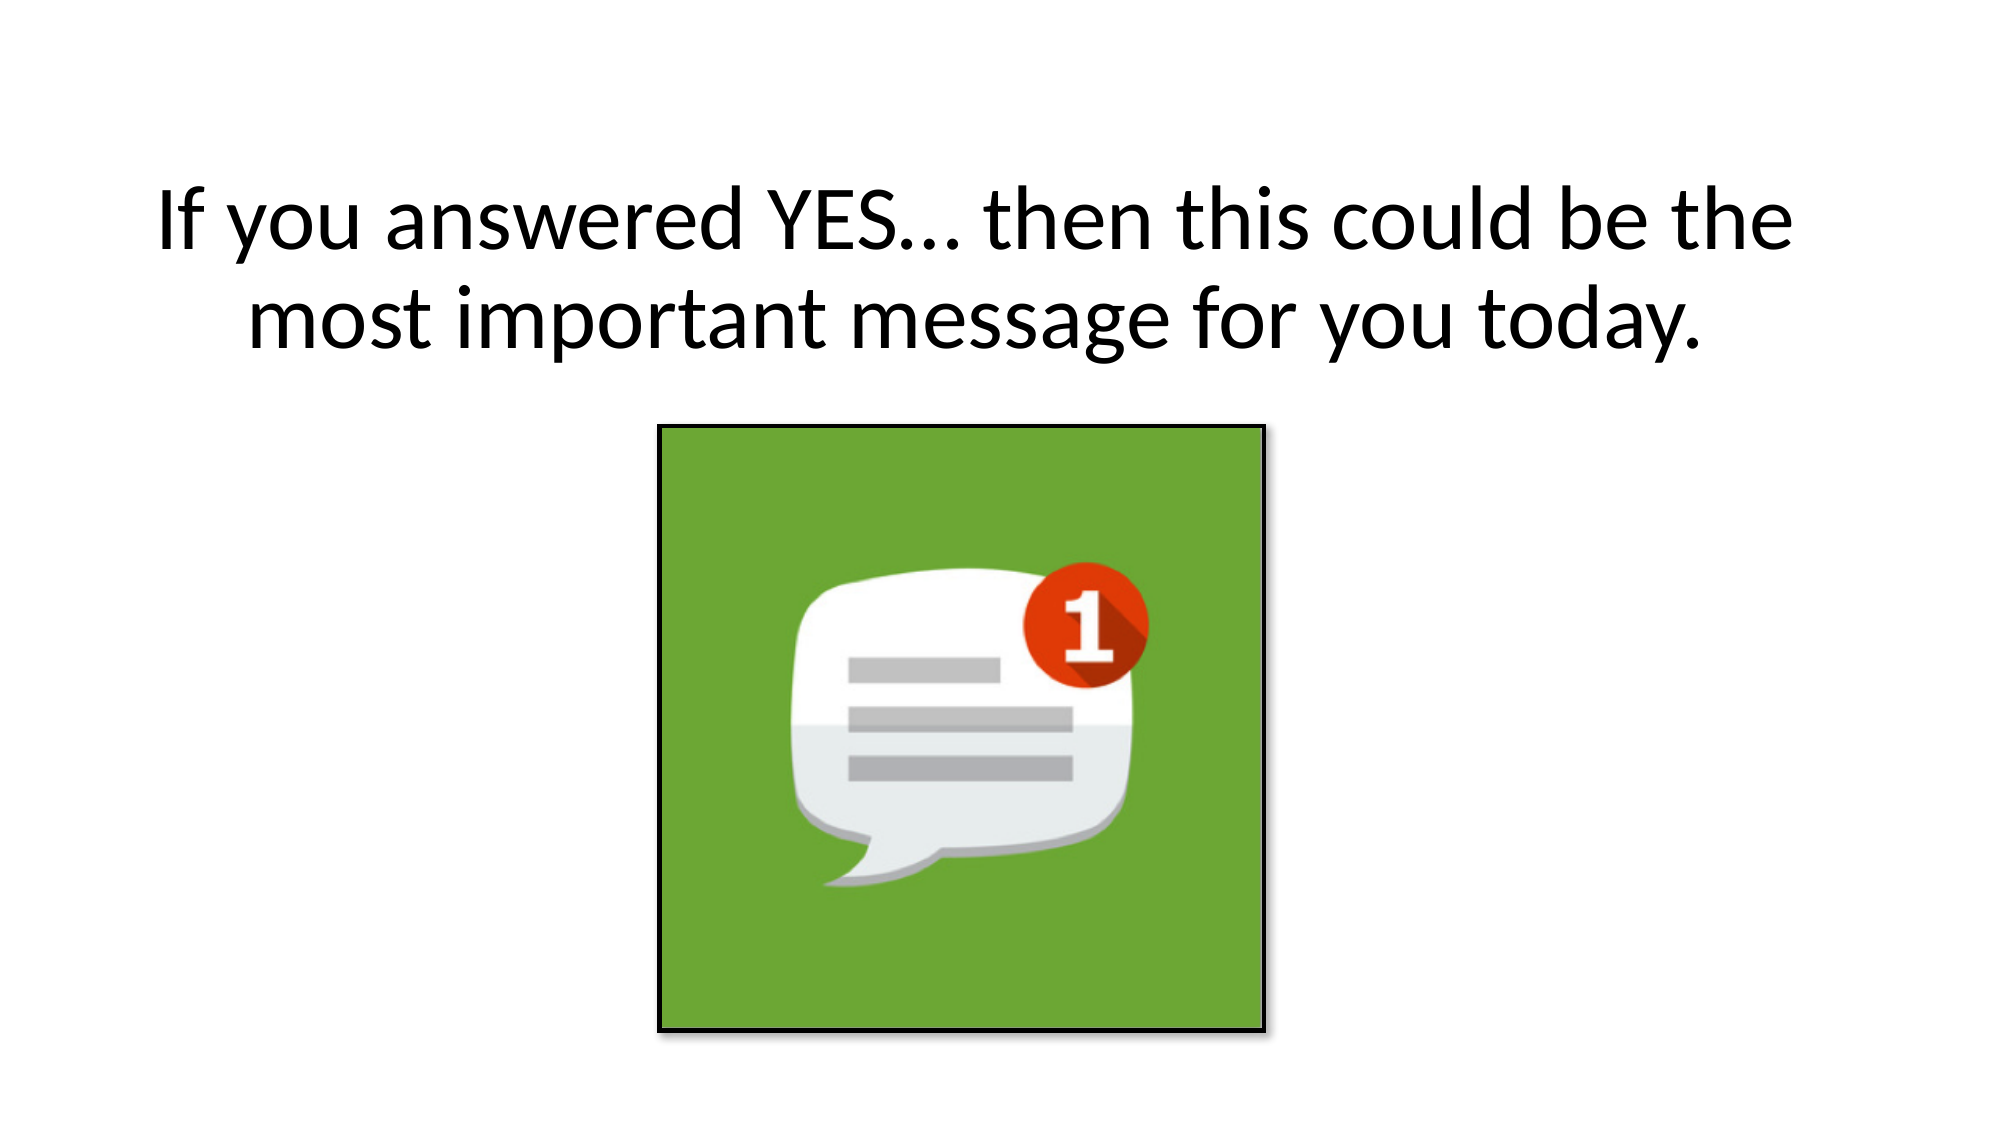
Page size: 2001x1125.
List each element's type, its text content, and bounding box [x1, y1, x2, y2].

picture [661, 428, 1262, 1029]
list If you answered YES… then this could be the most important message for you today. [114, 162, 1839, 985]
